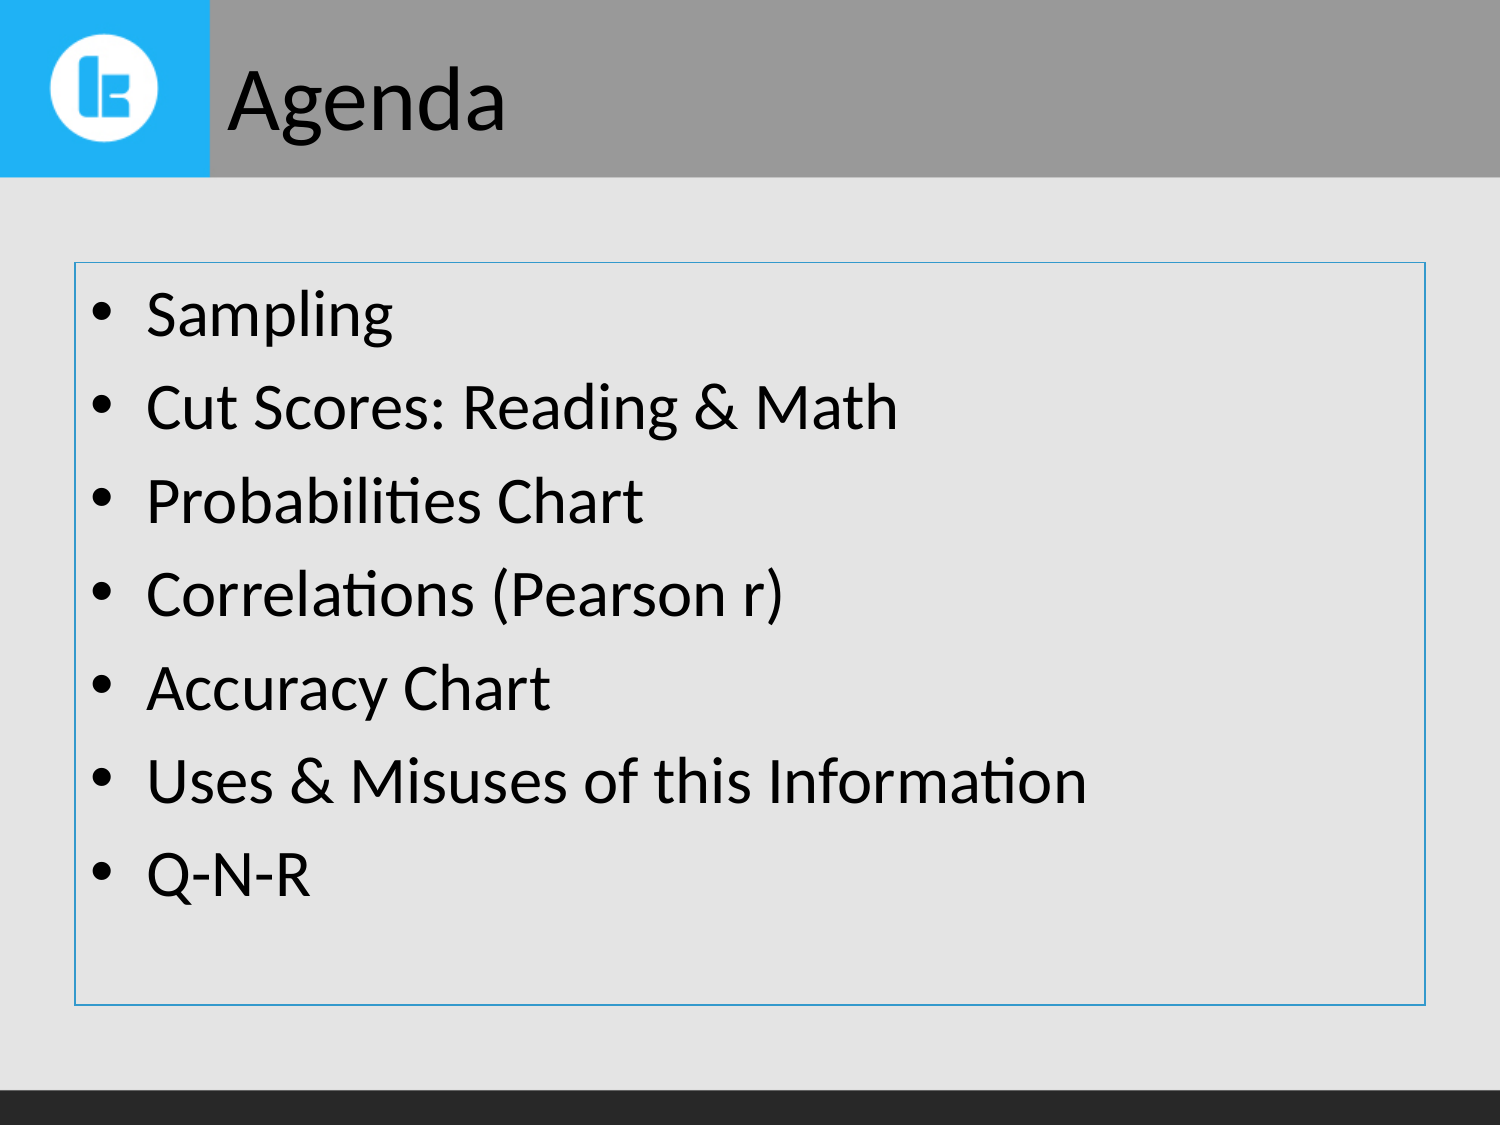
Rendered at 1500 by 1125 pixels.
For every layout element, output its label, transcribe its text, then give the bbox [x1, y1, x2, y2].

list Sampling Cut Scores: Reading & Math Probabilities Chart Correlations (Pearson r) Accuracy Chart Uses & Misuses of this Information Q-N-R [74, 262, 1426, 1006]
picture [0, 0, 1500, 1125]
title Agenda [212, 0, 1438, 188]
